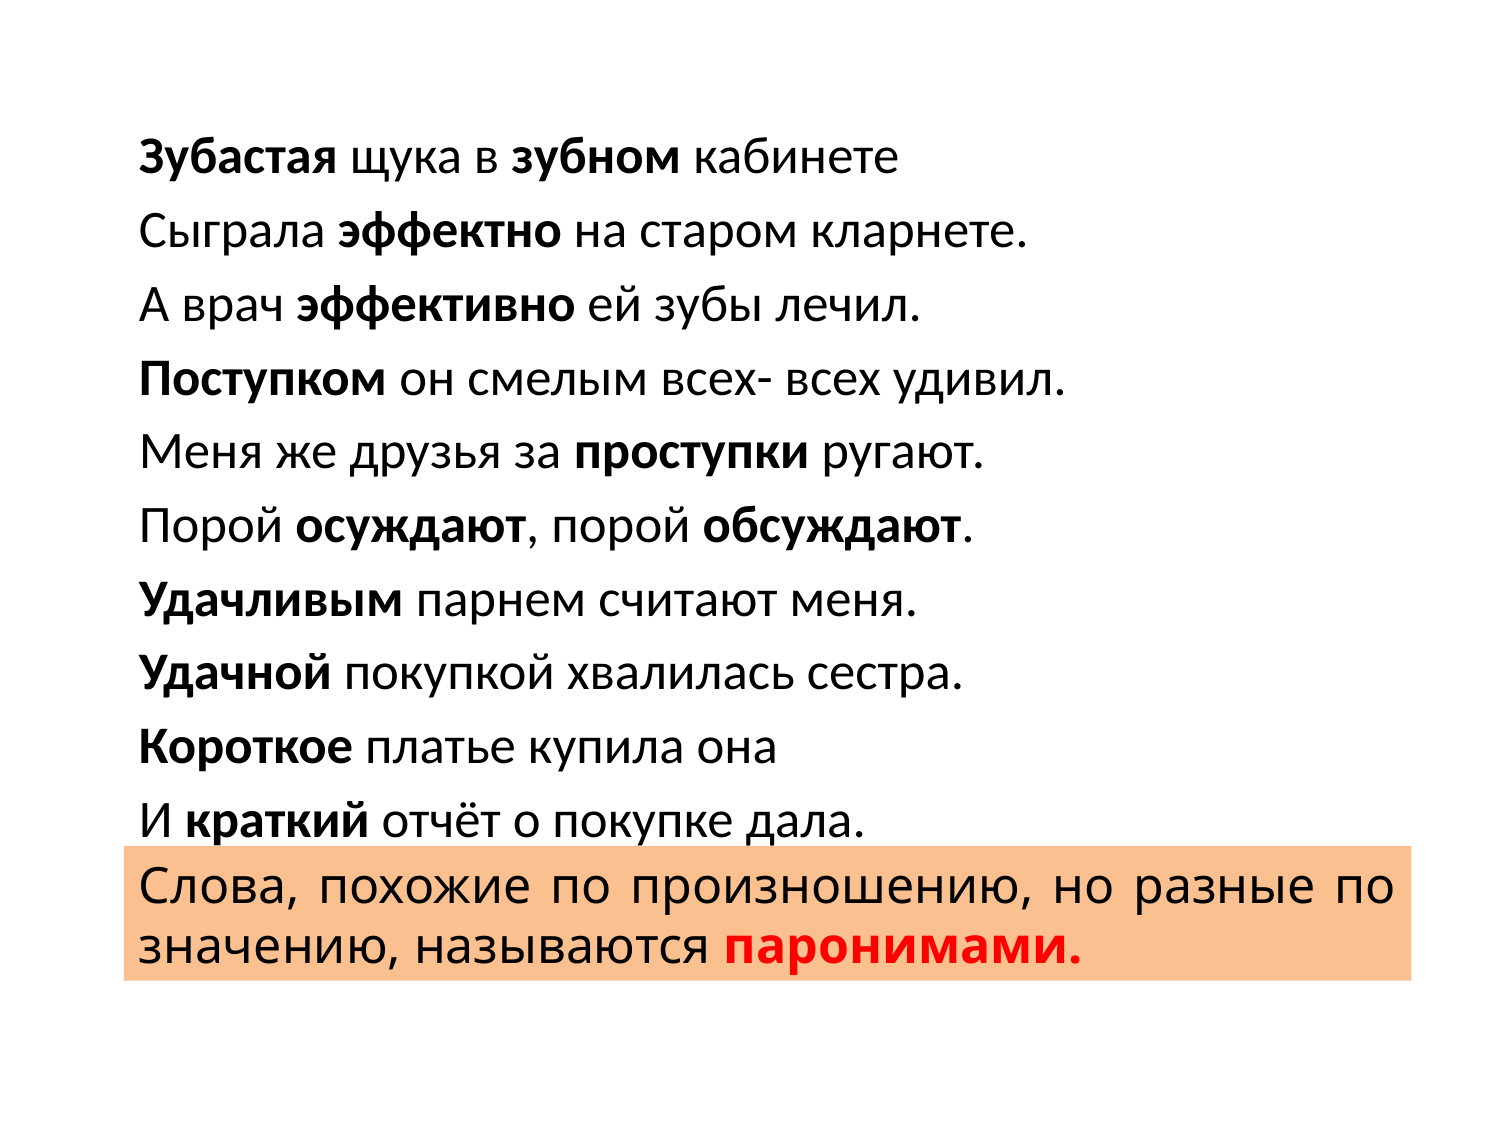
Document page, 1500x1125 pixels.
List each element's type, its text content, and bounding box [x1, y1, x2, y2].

list Зубастая щука в зубном кабинете Сыграла эффектно на старом кларнете. А врач эффективно ей зубы лечил. Поступком он смелым всех- всех удивил. Меня же друзья за проступки ругают. Порой осуждают, порой обсуждают. Удачливым парнем считают меня. Удачной покупкой хвалилась сестра. Короткое платье купила она И краткий отчёт о покупке дала. [123, 113, 1427, 857]
text_box Слова, похожие по произношению, но разные по значению, называются паронимами. [123, 845, 1412, 981]
